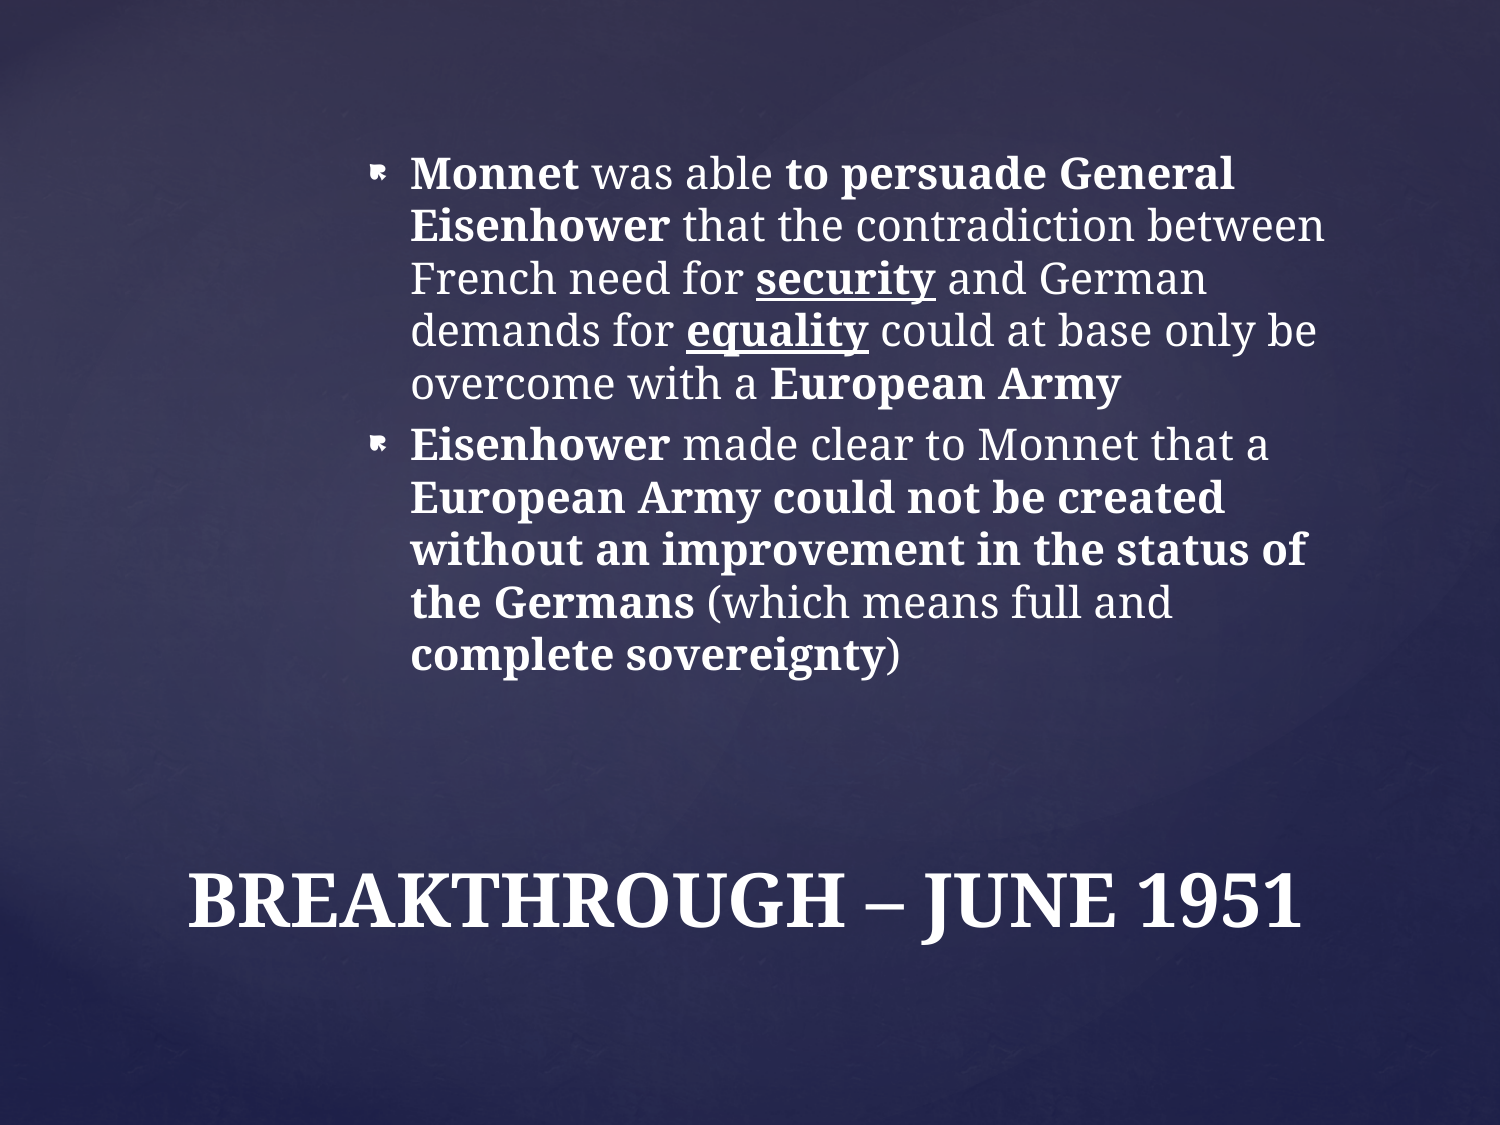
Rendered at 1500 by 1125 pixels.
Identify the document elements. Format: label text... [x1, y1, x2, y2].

list Monnet was able to persuade General Eisenhower that the contradiction between French need for security and German demands for equality could at base only be overcome with a European Army Eisenhower made clear to Monnet that a European Army could not be created without an improvement in the status of the Germans (which means full and complete sovereignty) [350, 112, 1350, 713]
title BREAKTHROUGH – JUNE 1951 [127, 800, 1365, 950]
